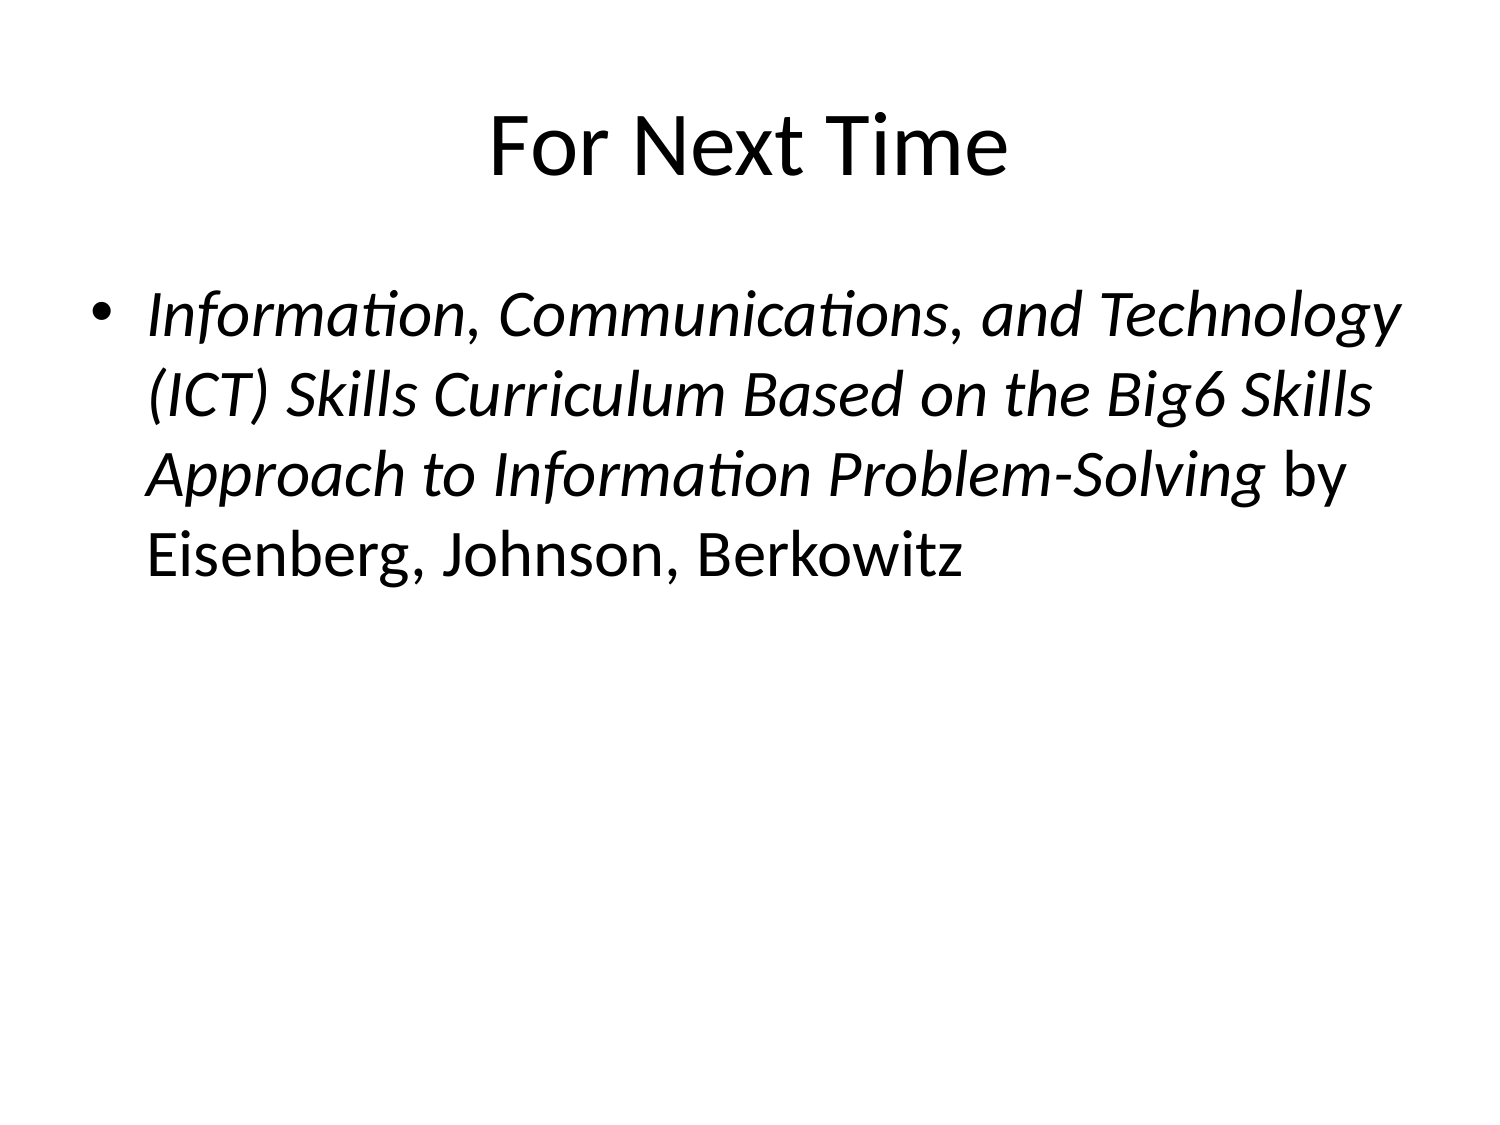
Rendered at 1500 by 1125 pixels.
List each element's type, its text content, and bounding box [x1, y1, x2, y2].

list Information, Communications, and Technology (ICT) Skills Curriculum Based on the Big6 Skills Approach to Information Problem-Solving by Eisenberg, Johnson, Berkowitz [75, 262, 1425, 1005]
title For Next Time [75, 45, 1425, 233]
